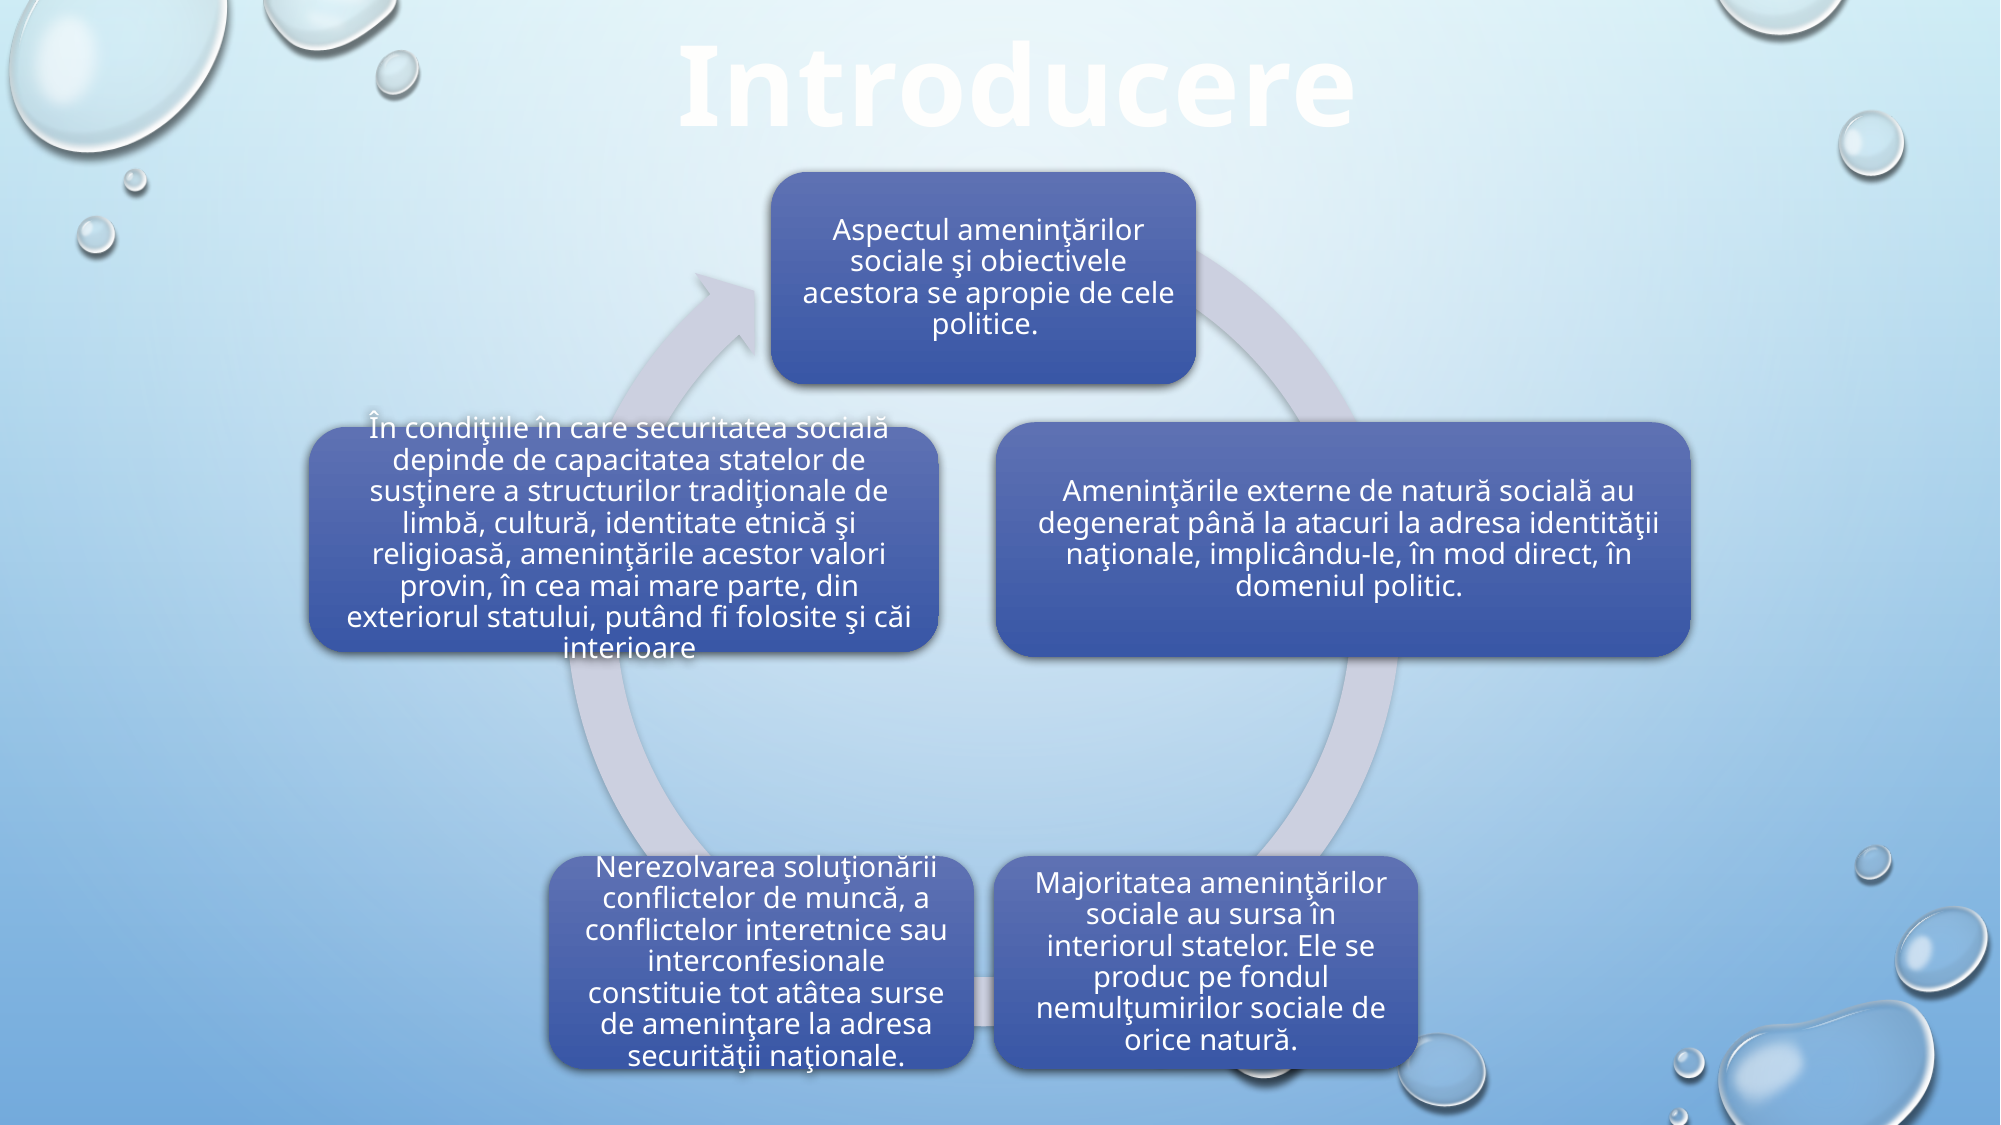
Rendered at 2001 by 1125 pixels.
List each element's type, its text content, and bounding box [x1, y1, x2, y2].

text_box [44, 171, 1955, 1070]
text_box Introducere [662, 6, 1374, 157]
picture [0, 0, 2000, 1125]
